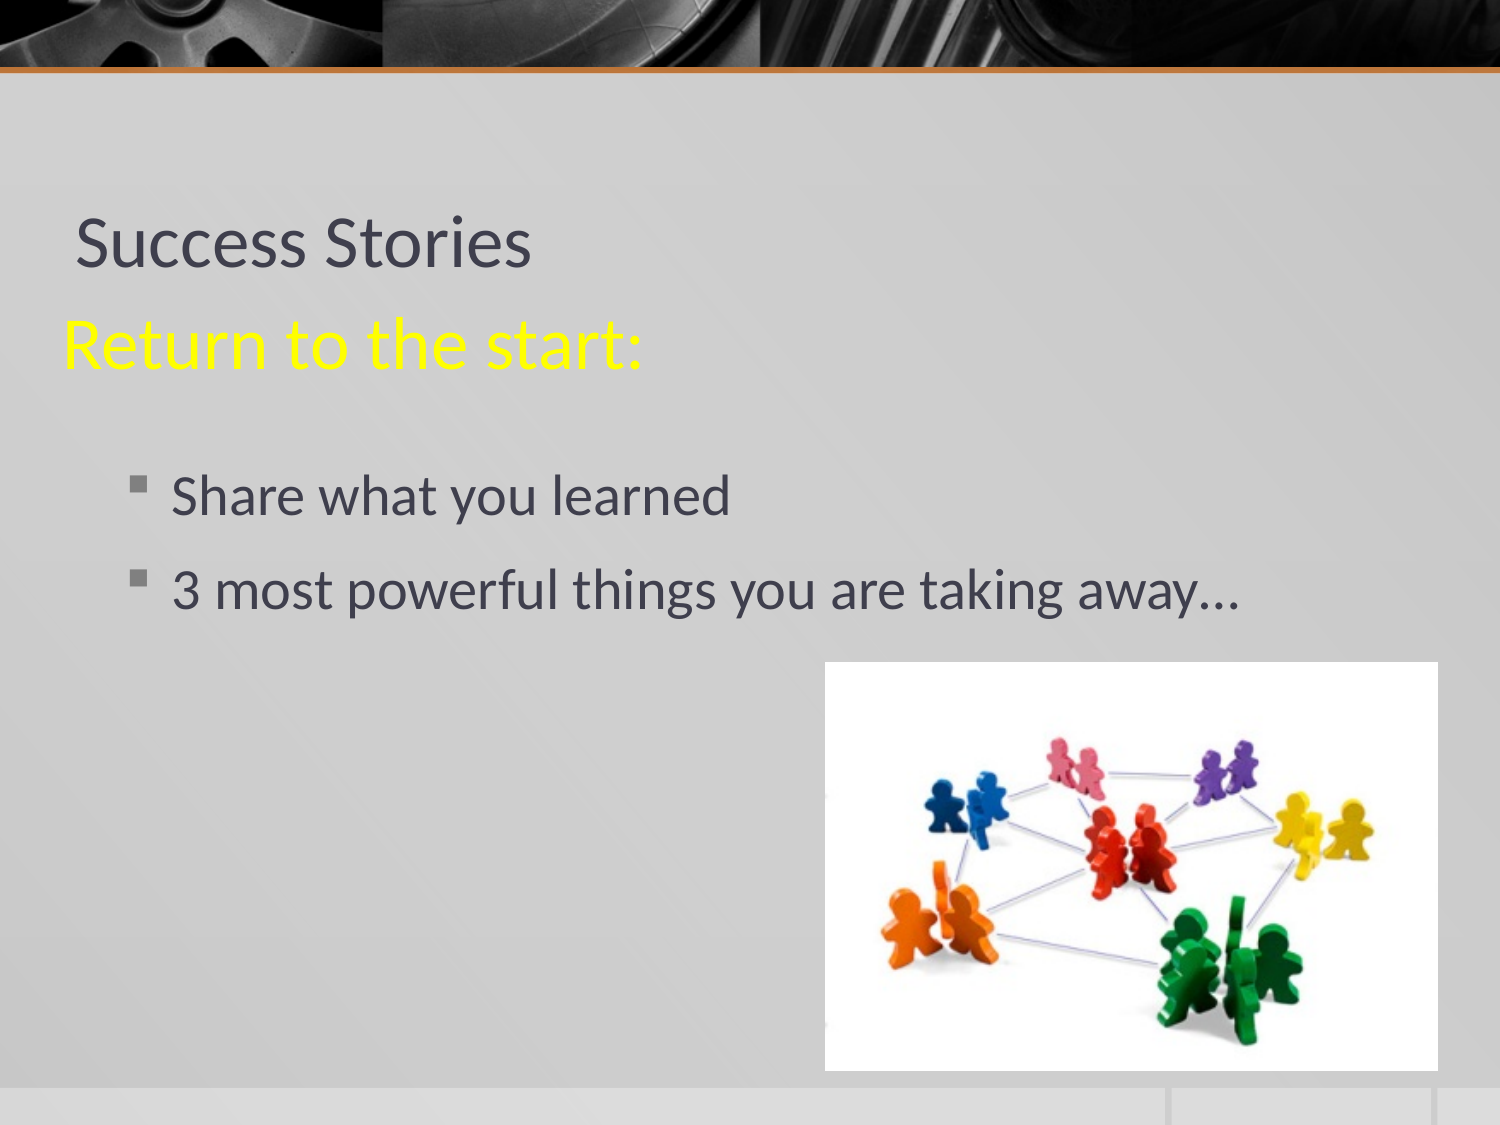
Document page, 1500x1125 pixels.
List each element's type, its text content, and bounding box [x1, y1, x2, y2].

list Share what you learned 3 most powerful things you are taking away… [50, 375, 1400, 1055]
title Success Stories [75, 162, 1425, 313]
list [824, 662, 1438, 1071]
picture [0, 0, 1500, 67]
list Return to the start: [62, 287, 880, 472]
